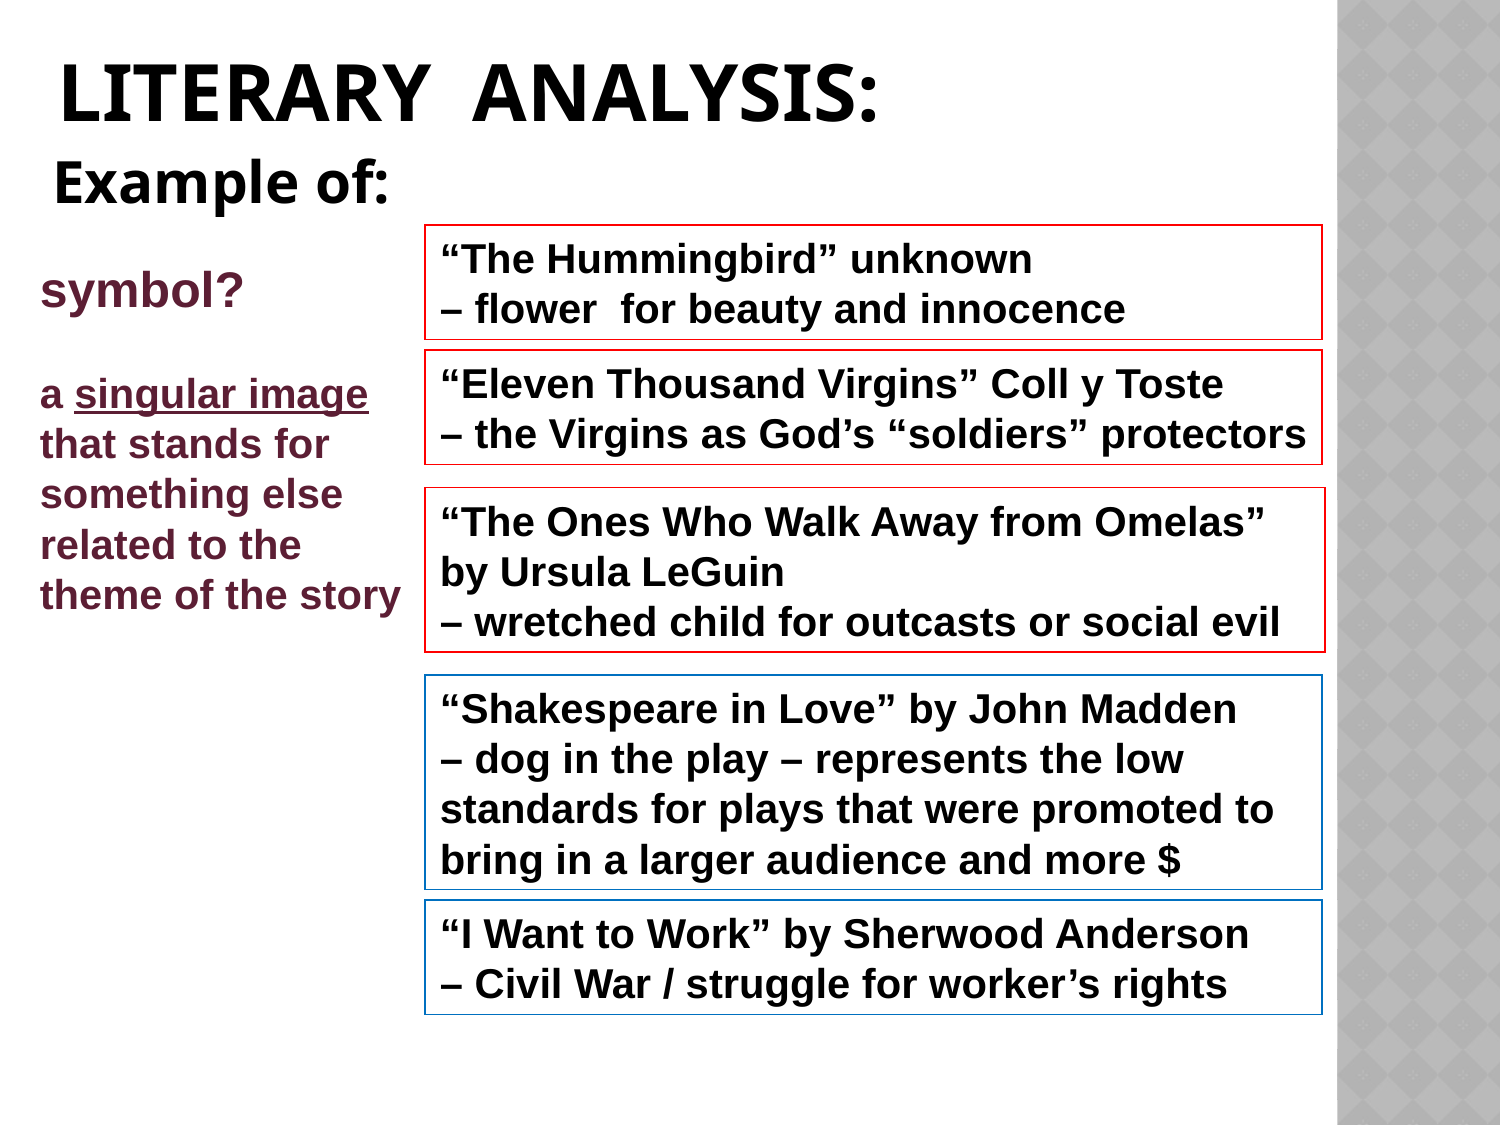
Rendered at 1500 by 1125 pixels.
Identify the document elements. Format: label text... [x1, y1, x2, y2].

text_box “The Hummingbird” unknown – flower for beauty and innocence [425, 224, 1323, 340]
text_box “The Ones Who Walk Away from Omelas” by Ursula LeGuin – wretched child for outcasts or social evil [424, 487, 1325, 653]
text_box “Shakespeare in Love” by John Madden – dog in the play – represents the low standards for plays that were promoted to bring in a larger audience and more $ [425, 674, 1323, 890]
text_box symbol? a singular image that stands for something else related to the theme of the story [24, 249, 450, 625]
text_box “I Want to Work” by Sherwood Anderson – Civil War / struggle for worker’s rights [425, 899, 1323, 1015]
text_box Example of: [450, 340, 1300, 349]
title literary analysis: [50, 24, 1238, 137]
text_box “Eleven Thousand Virgins” Coll y Toste – the Virgins as God’s “soldiers” protectors [425, 349, 1323, 465]
text_box Example of: [37, 137, 1300, 249]
